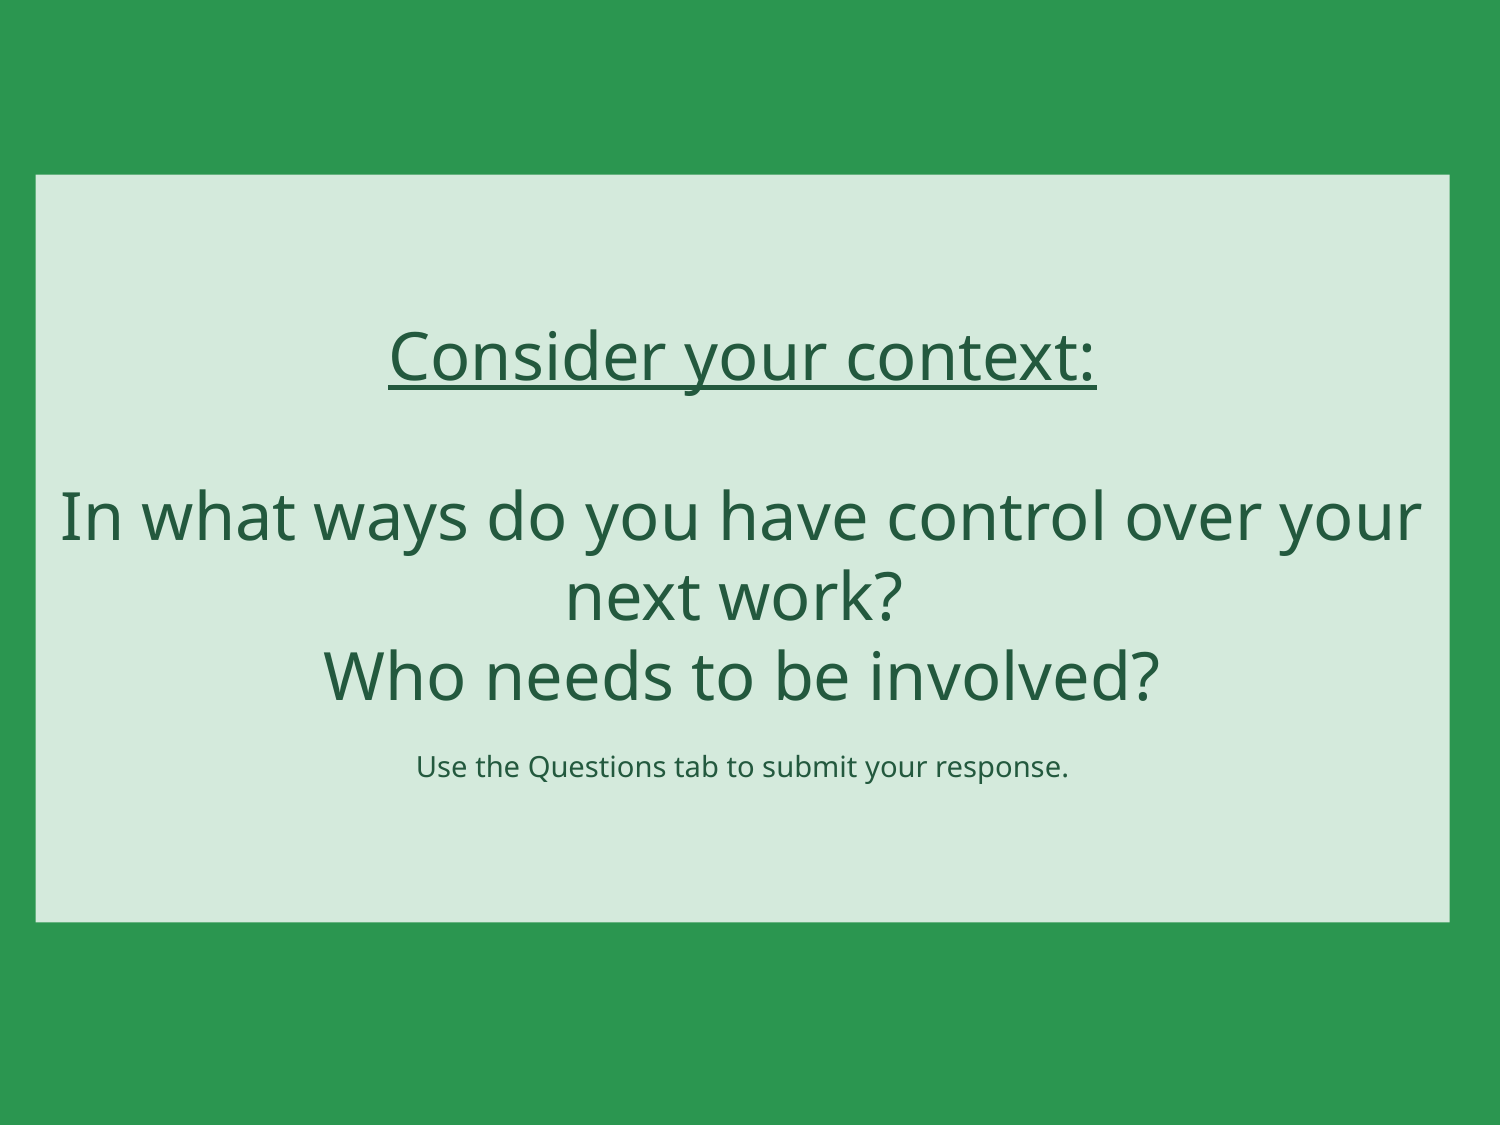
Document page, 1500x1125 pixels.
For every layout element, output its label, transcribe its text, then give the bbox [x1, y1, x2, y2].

title Consider your context: In what ways do you have control over your next work? Who needs to be involved? Use the Questions tab to submit your response. [35, 174, 1450, 923]
